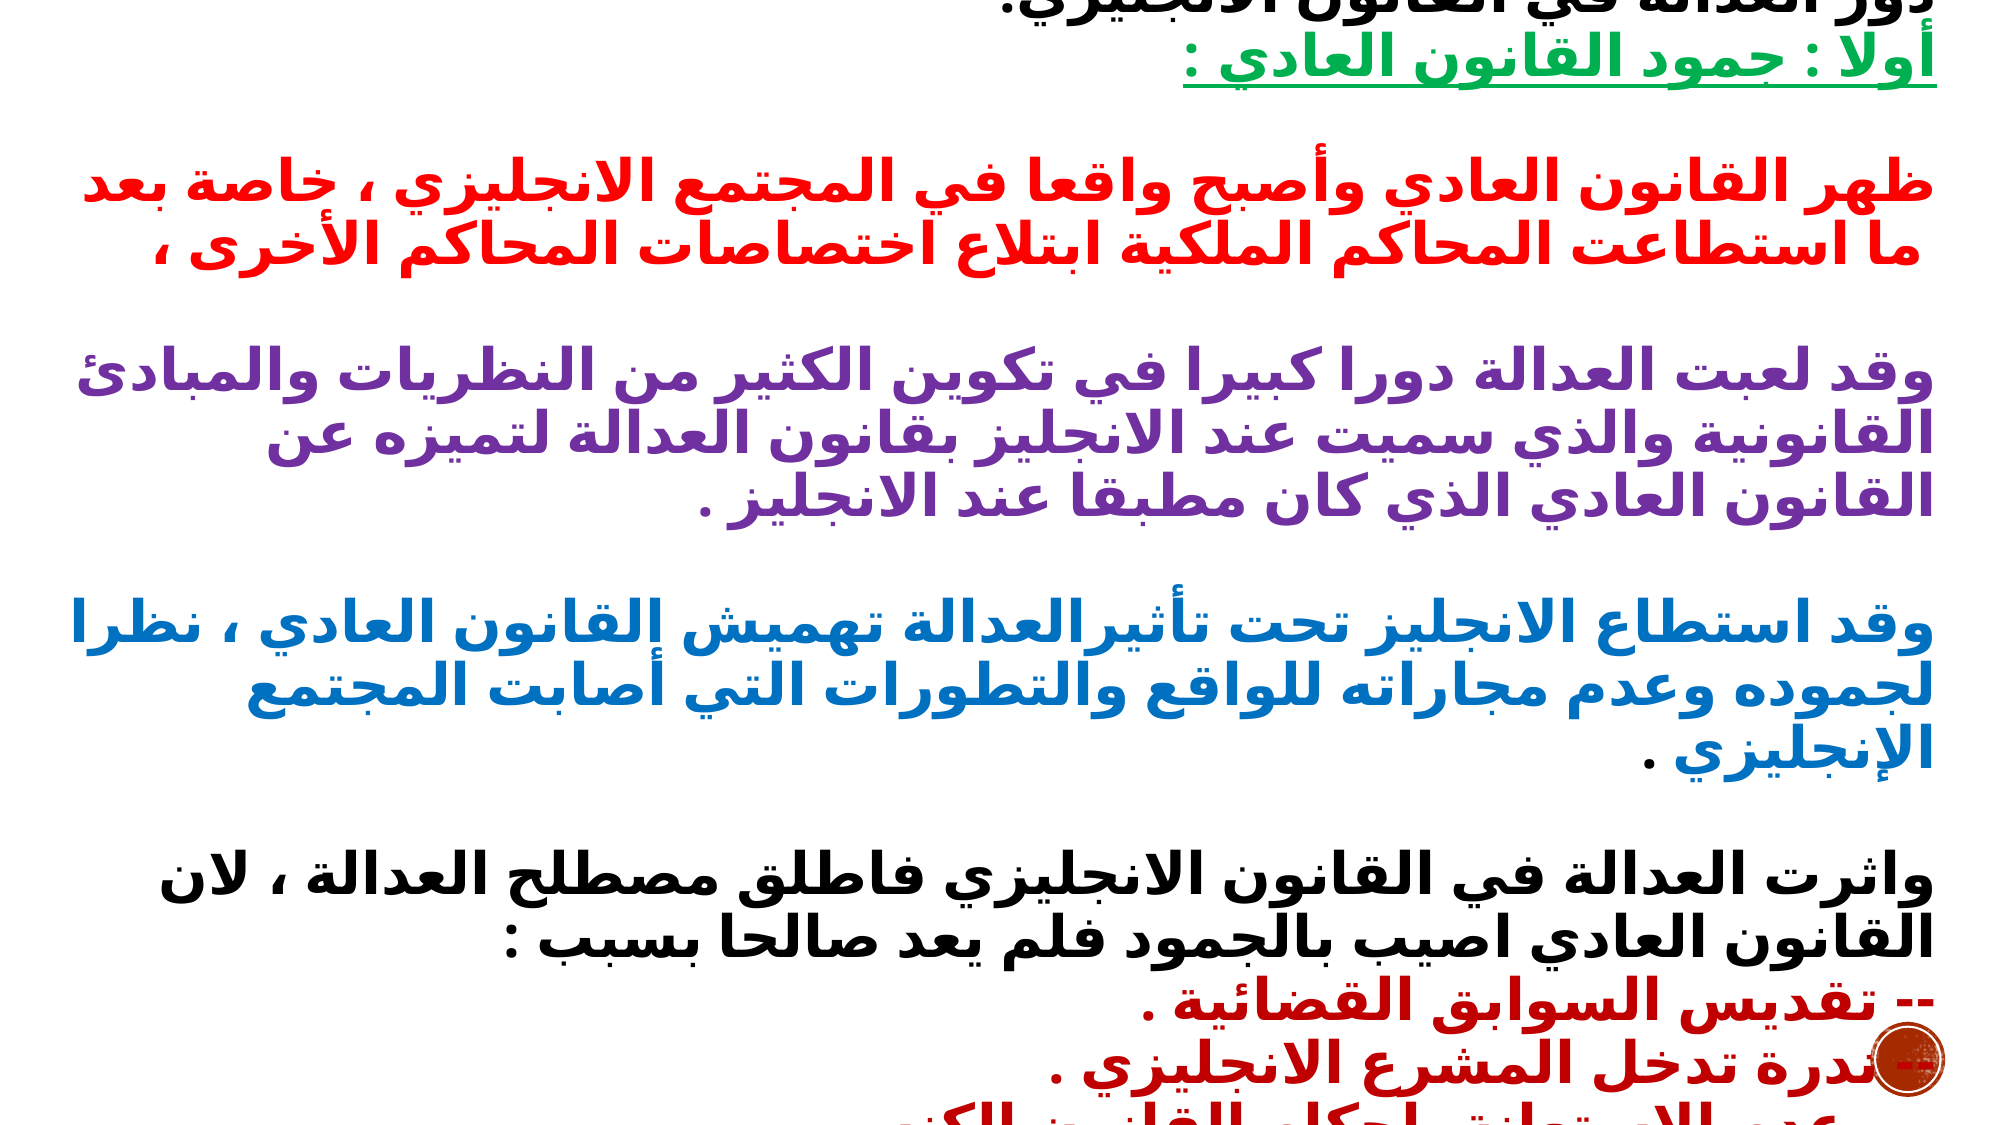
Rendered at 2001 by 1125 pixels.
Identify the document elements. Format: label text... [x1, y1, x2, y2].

title دور العدالة في القانون الانجليزي. أولا : جمود القانون العادي : ظهر القانون العادي وأصبح واقعا في المجتمع الانجليزي ، خاصة بعد ما استطاعت المحاكم الملكية ابتلاع اختصاصات المحاكم الأخرى ، وقد لعبت العدالة دورا كبيرا في تكوين الكثير من النظريات والمبادئ القانونية والذي سميت عند الانجليز بقانون العدالة لتميزه عن القانون العادي الذي كان مطبقا عند الانجليز . وقد استطاع الانجليز تحت تأثيرالعدالة تهميش القانون العادي ، نظرا لجموده وعدم مجاراته للواقع والتطورات التي أصابت المجتمع الإنجليزي . واثرت العدالة في القانون الانجليزي فاطلق مصطلح العدالة ، لان القانون العادي اصيب بالجمود فلم يعد صالحا بسبب : -- تقديس السوابق القضائية . -- ندرة تدخل المشرع الانجليزي . -- عدم الاستعانة باحكام القانون الكنسي . [43, 43, 1953, 1078]
